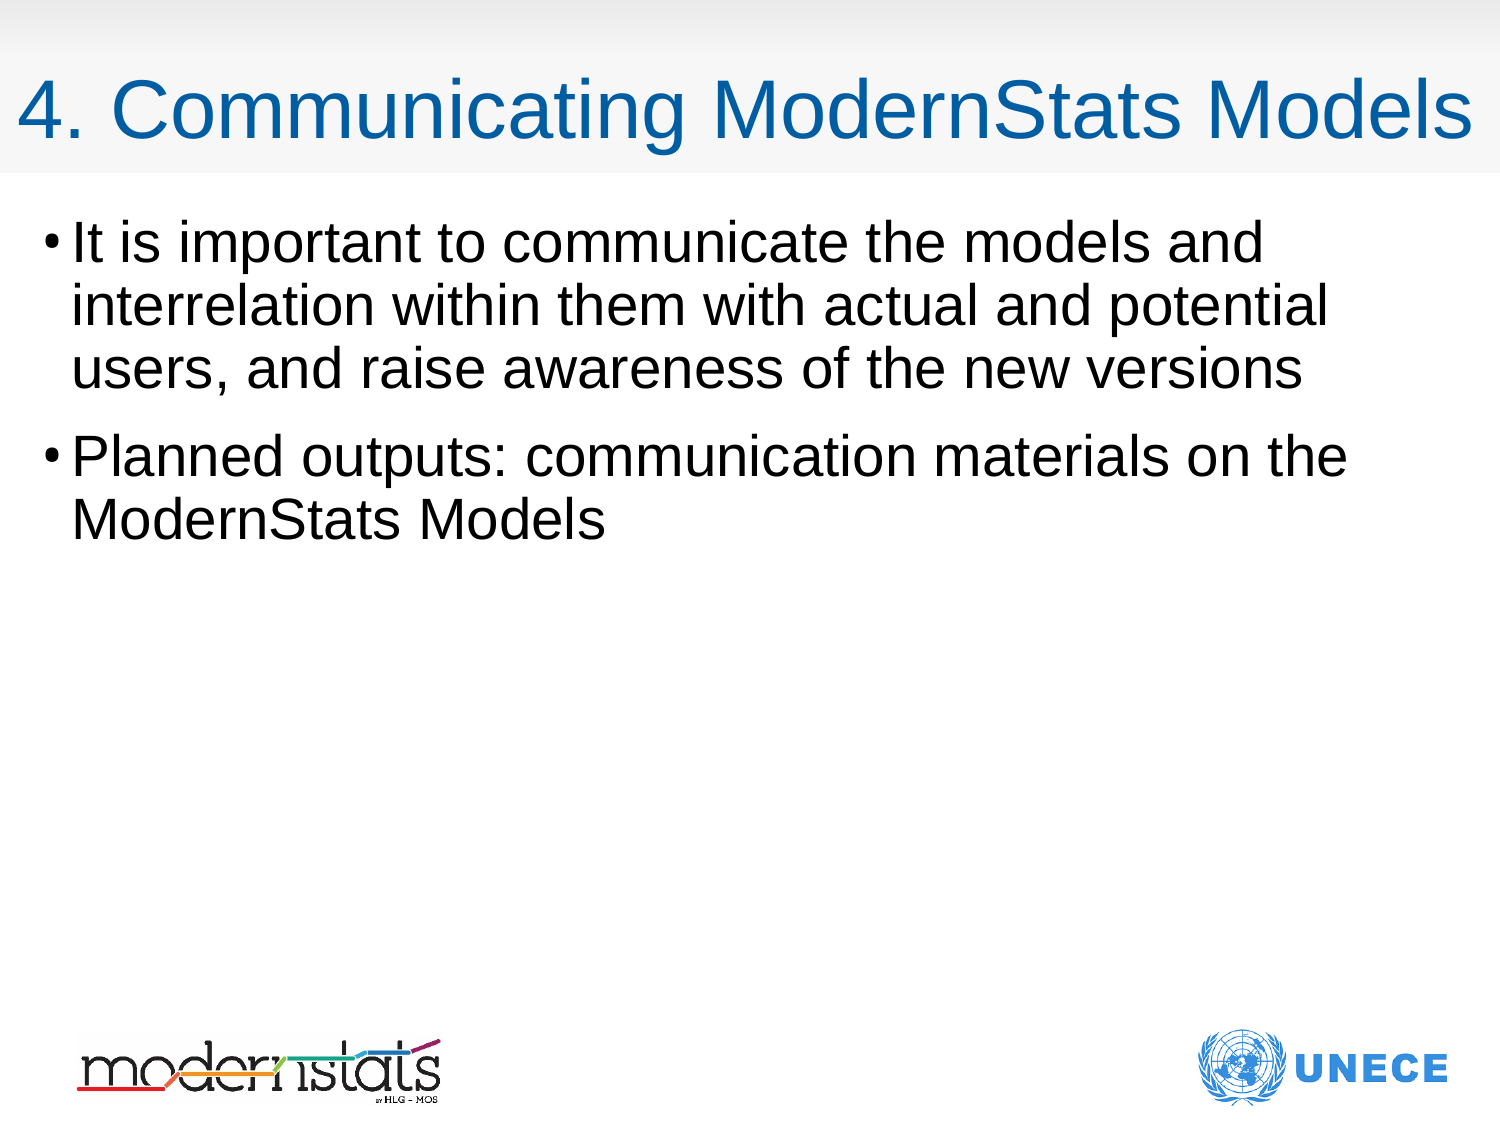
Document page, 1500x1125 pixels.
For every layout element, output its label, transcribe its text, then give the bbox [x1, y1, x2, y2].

list It is important to communicate the models and interrelation within them with actual and potential users, and raise awareness of the new versions Planned outputs: communication materials on the ModernStats Models [41, 212, 1459, 1030]
picture [1198, 1030, 1447, 1106]
title 4. Communicating ModernStats Models [17, 33, 1500, 157]
picture [76, 1034, 441, 1106]
